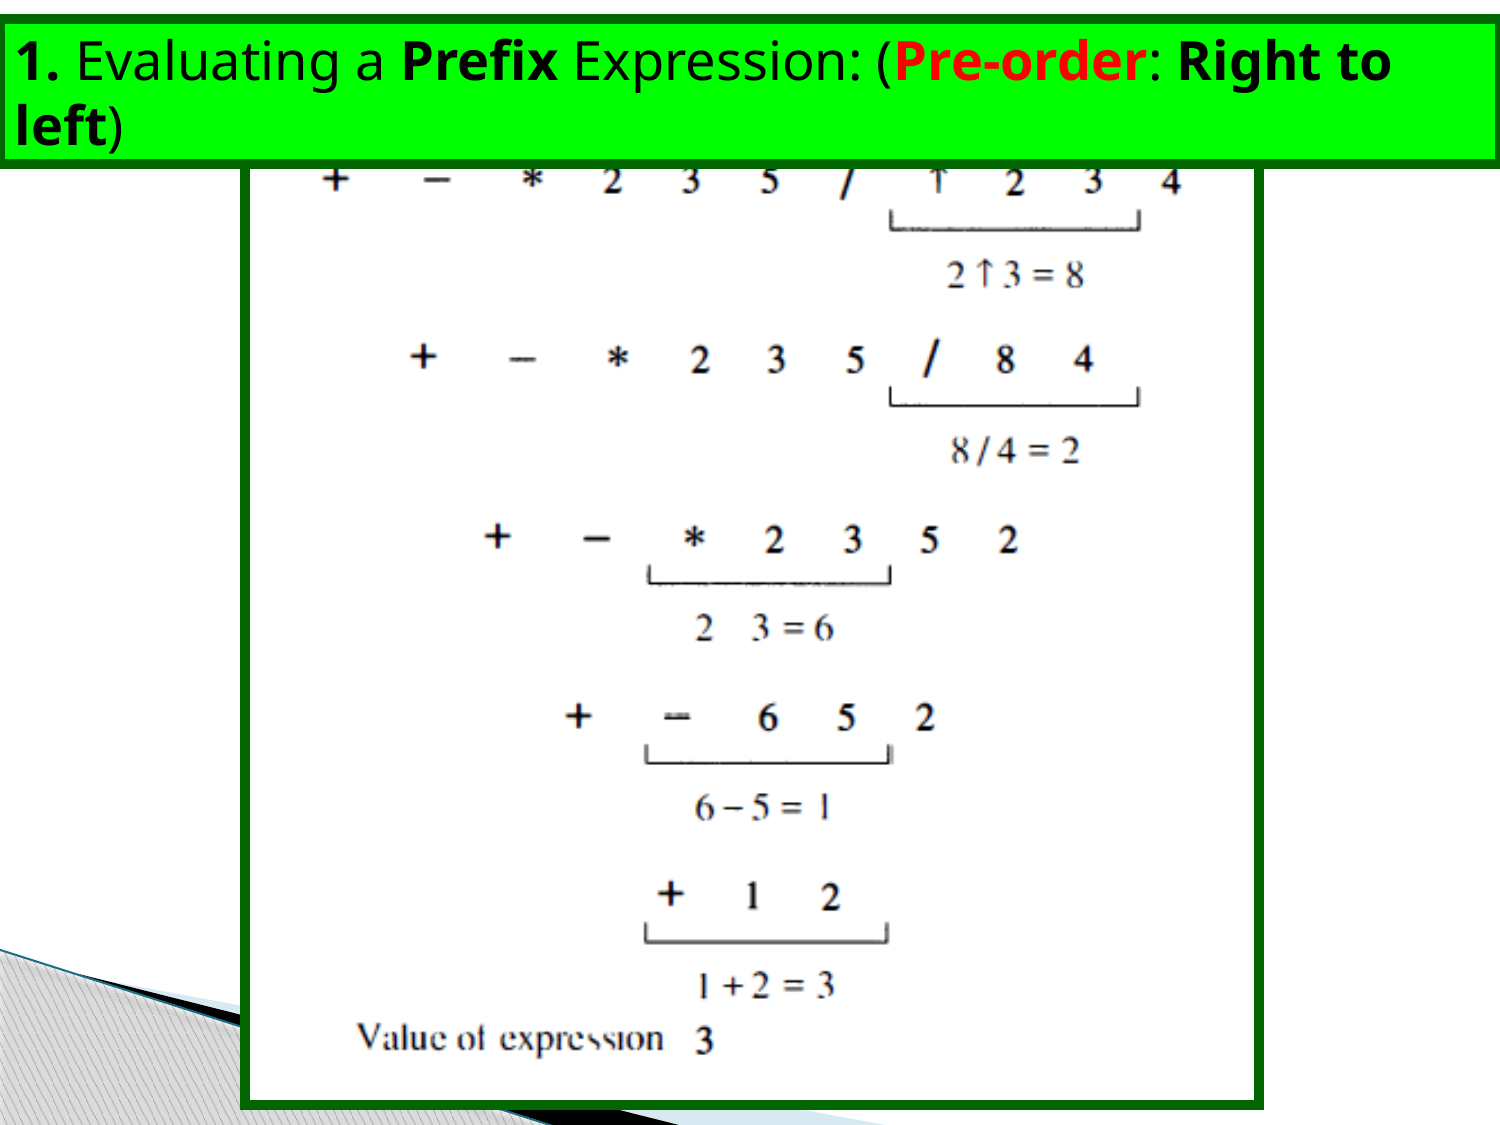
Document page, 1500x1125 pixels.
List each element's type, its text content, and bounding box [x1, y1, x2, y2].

picture [249, 149, 1254, 1101]
text_box 1. Evaluating a Prefix Expression: (Pre-order: Right to left) [0, 15, 1500, 168]
